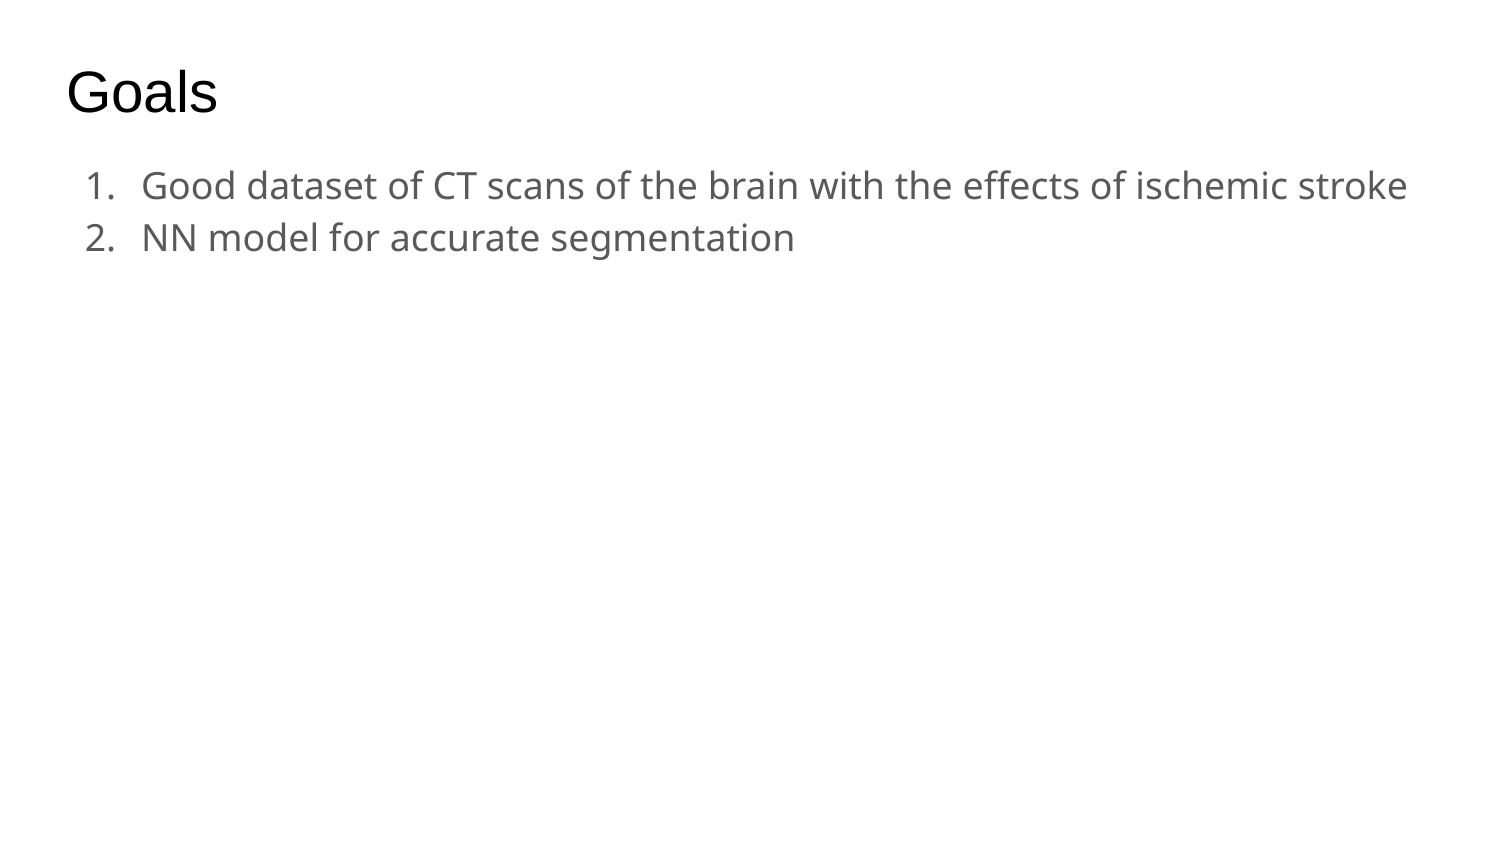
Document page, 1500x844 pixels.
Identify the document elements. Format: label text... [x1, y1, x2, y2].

title Goals [51, 38, 1449, 133]
list Good dataset of CT scans of the brain with the effects of ischemic stroke NN model for accurate segmentation [51, 140, 1449, 827]
